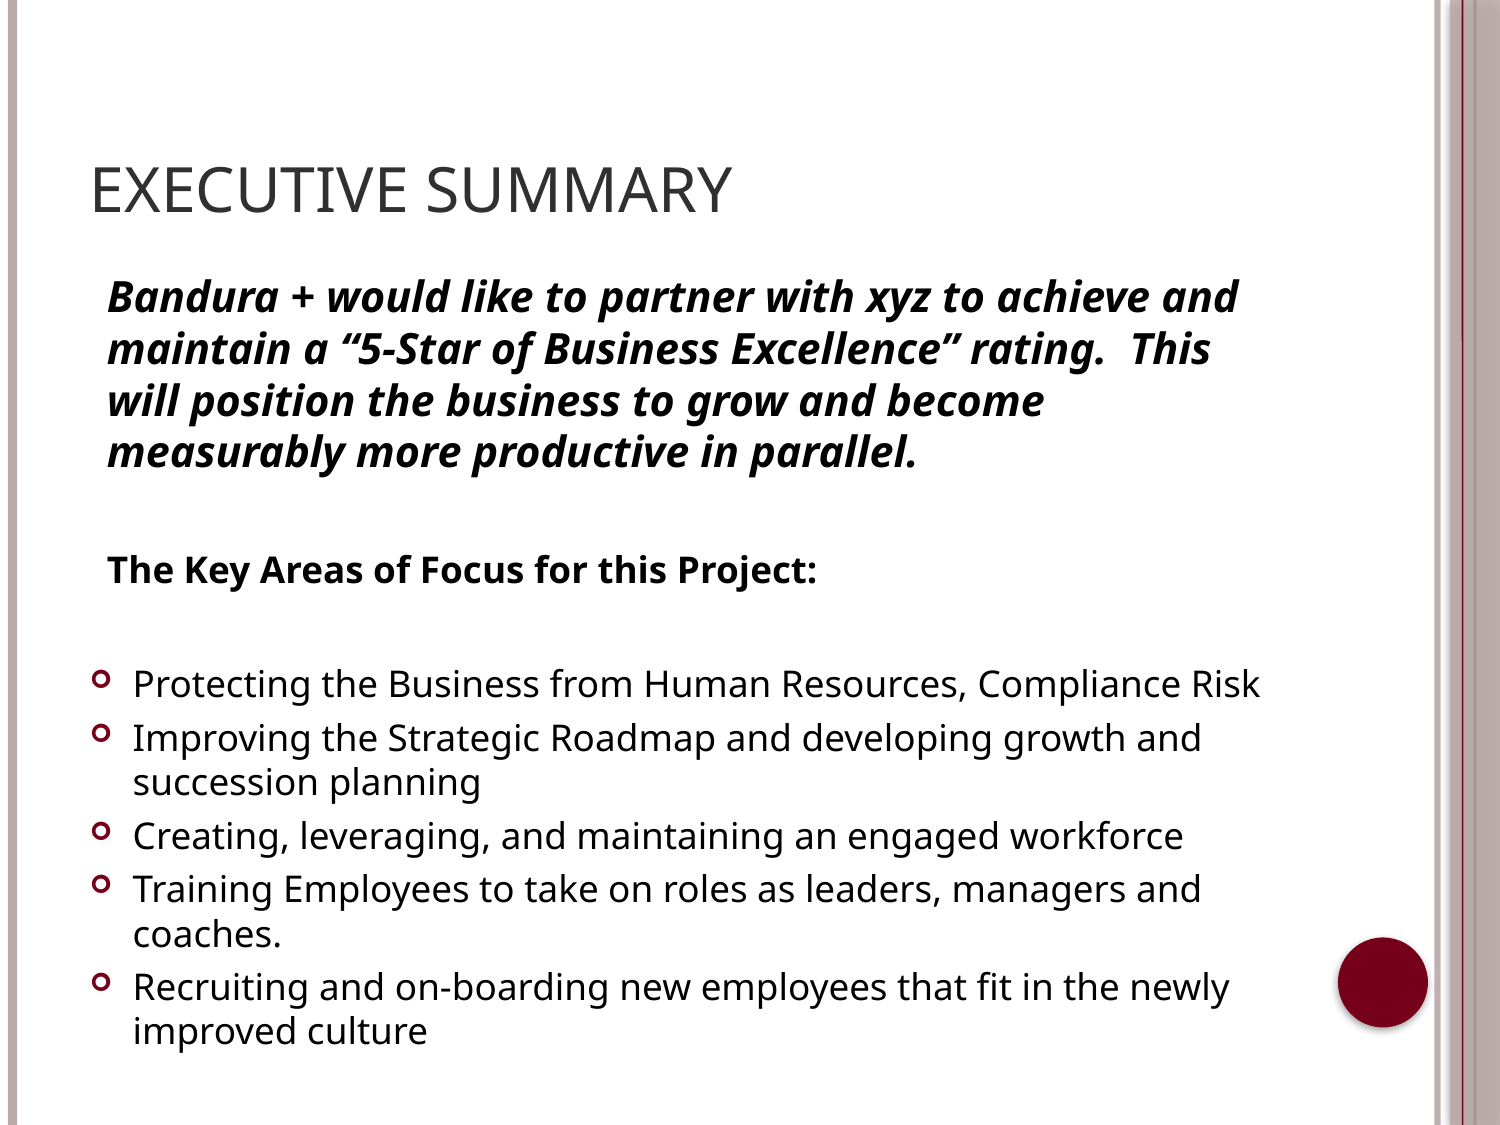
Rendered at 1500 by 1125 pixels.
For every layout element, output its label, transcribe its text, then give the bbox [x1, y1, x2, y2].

title Executive Summary [75, 45, 1300, 233]
list Bandura + would like to partner with xyz to achieve and maintain a “5-Star of Business Excellence” rating. This will position the business to grow and become measurably more productive in parallel. The Key Areas of Focus for this Project: Protecting the Business from Human Resources, Compliance Risk Improving the Strategic Roadmap and developing growth and succession planning Creating, leveraging, and maintaining an engaged workforce Training Employees to take on roles as leaders, managers and coaches. Recruiting and on-boarding new employees that fit in the newly improved culture [75, 262, 1300, 1062]
